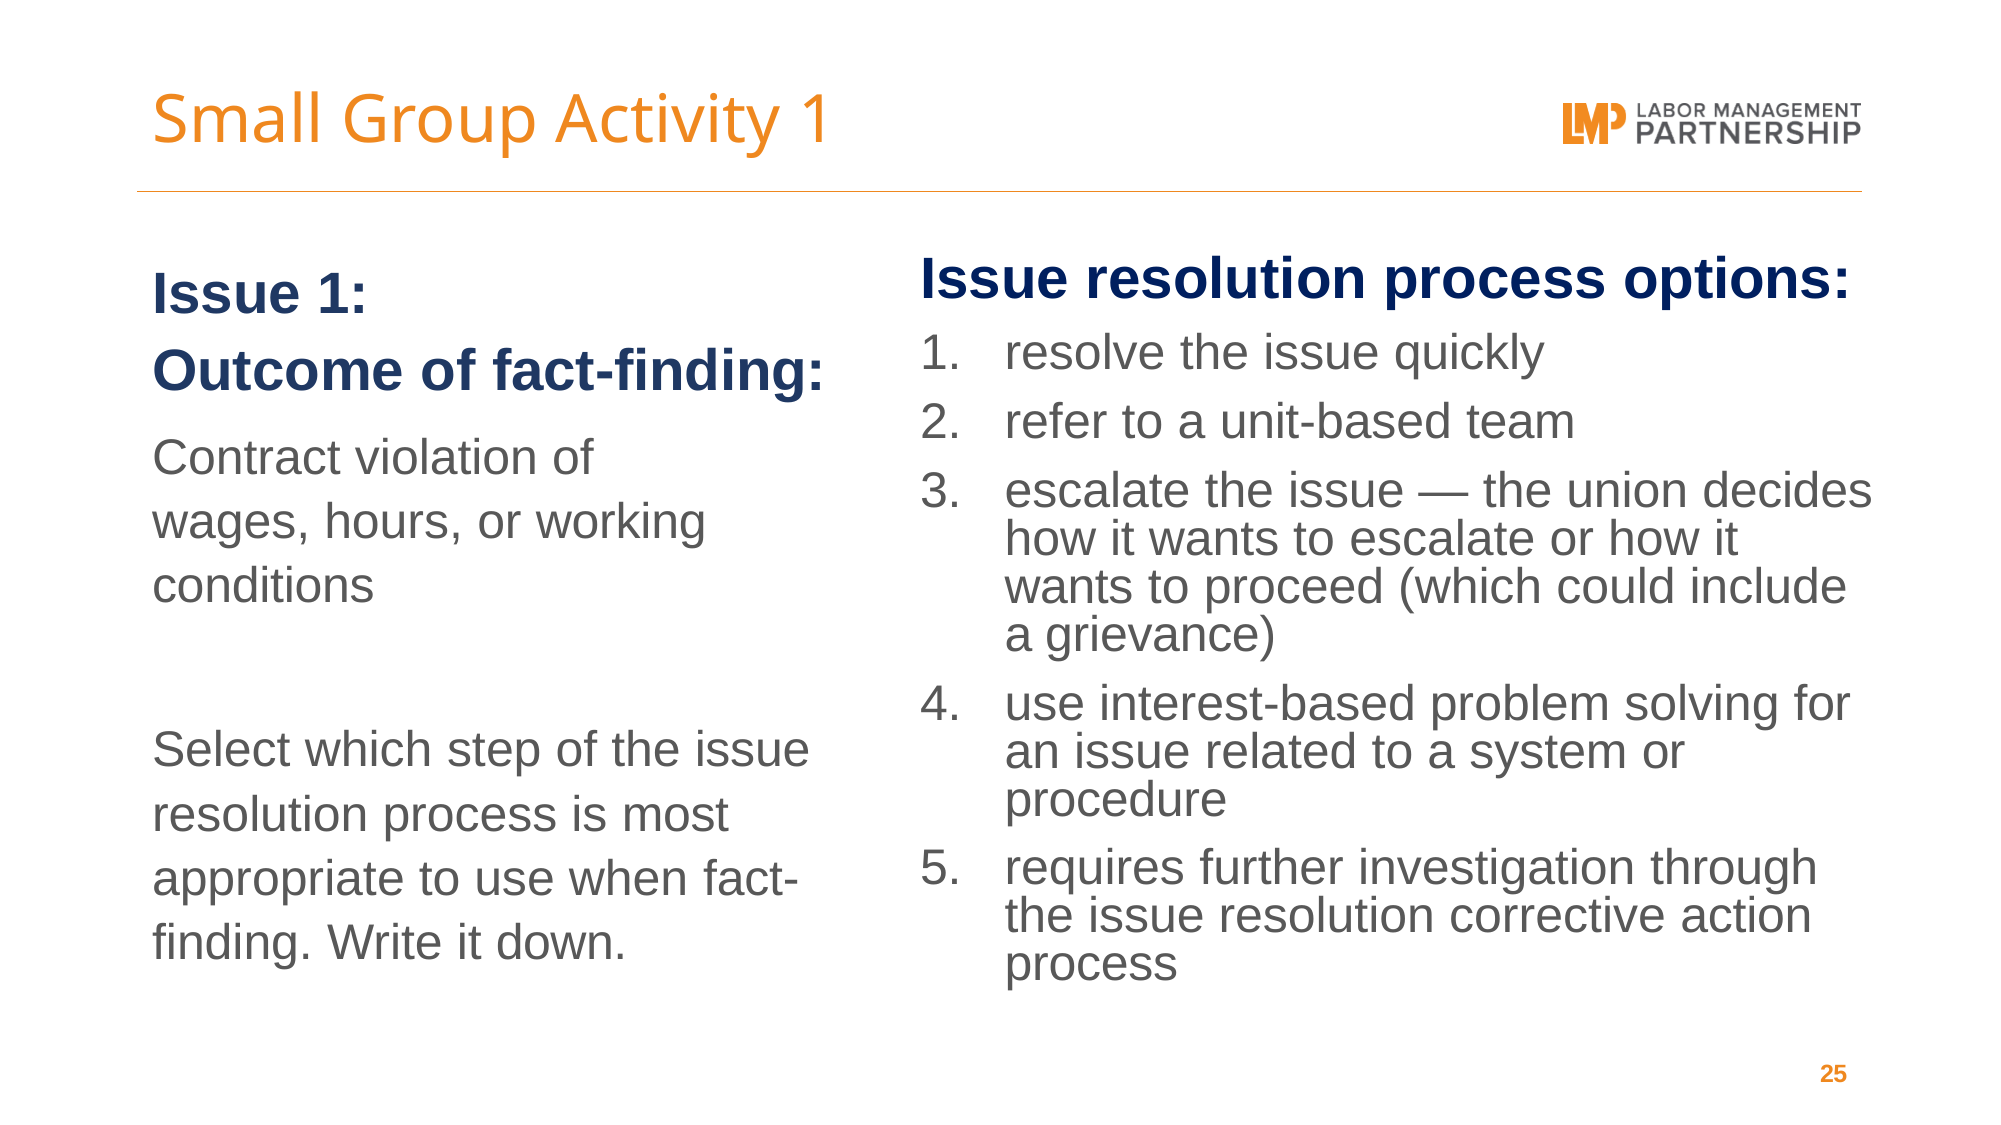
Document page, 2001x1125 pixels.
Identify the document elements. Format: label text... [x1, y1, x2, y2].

title Small Group Activity 1 [150, 67, 1850, 264]
picture [1850, 103, 1861, 144]
slide_number 25 [1813, 1057, 1857, 1125]
list Issue 1: Outcome of fact-finding: Contract violation of wages, hours, or working conditions Select which step of the issue resolution process is most appropriate to use when fact- finding. Write it down. [150, 248, 853, 970]
text_box Issue resolution process options: resolve the issue quickly refer to a unit-based team escalate the issue — the union decides how it wants to escalate or how it wants to proceed (which could include a grievance) use interest-based problem solving for an issue related to a system or procedure requires further investigation through the issue resolution corrective action process [918, 227, 1878, 991]
